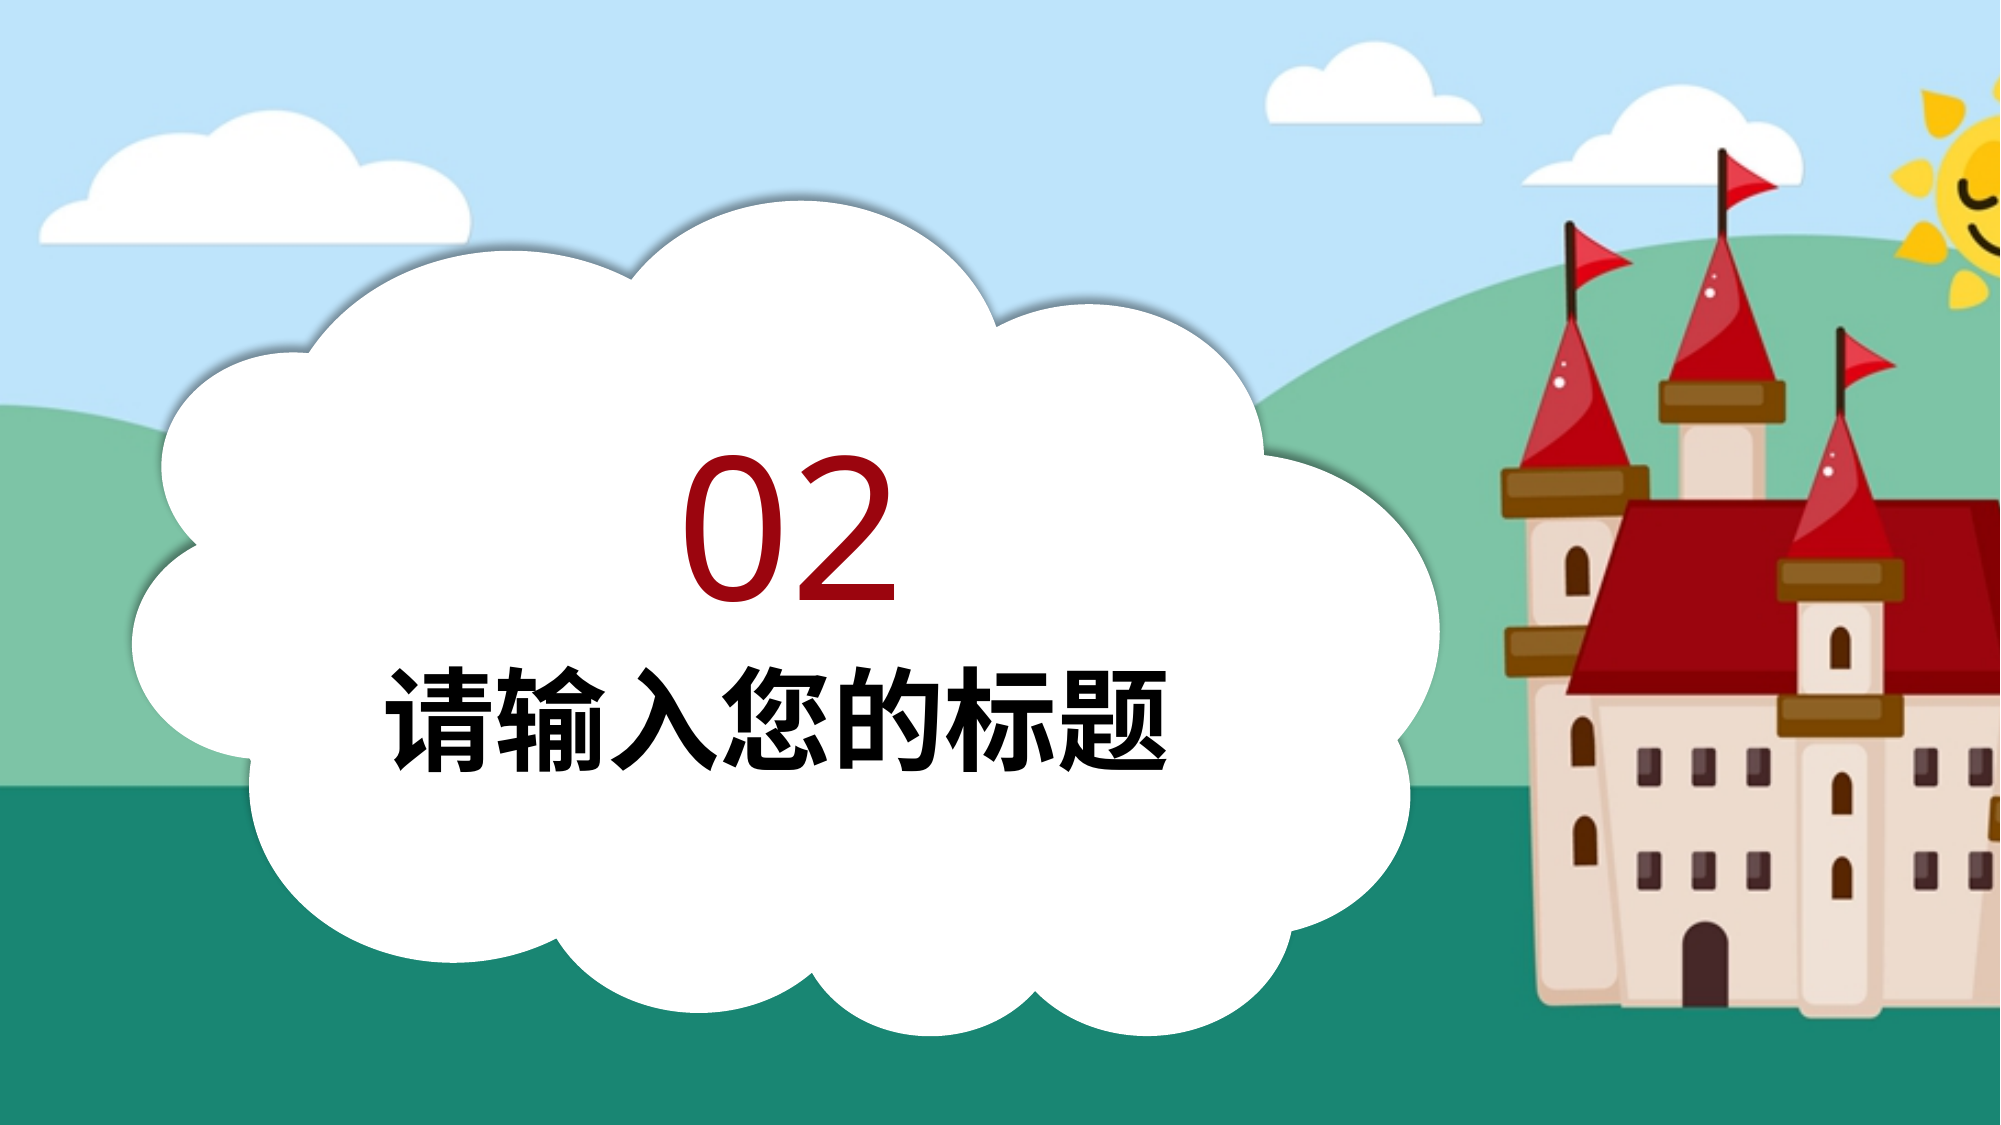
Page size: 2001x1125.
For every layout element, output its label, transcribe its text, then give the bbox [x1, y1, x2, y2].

text_box 请输入您的标题 [310, 642, 1242, 793]
text_box 02 [646, 400, 936, 641]
picture [0, 0, 2000, 1125]
